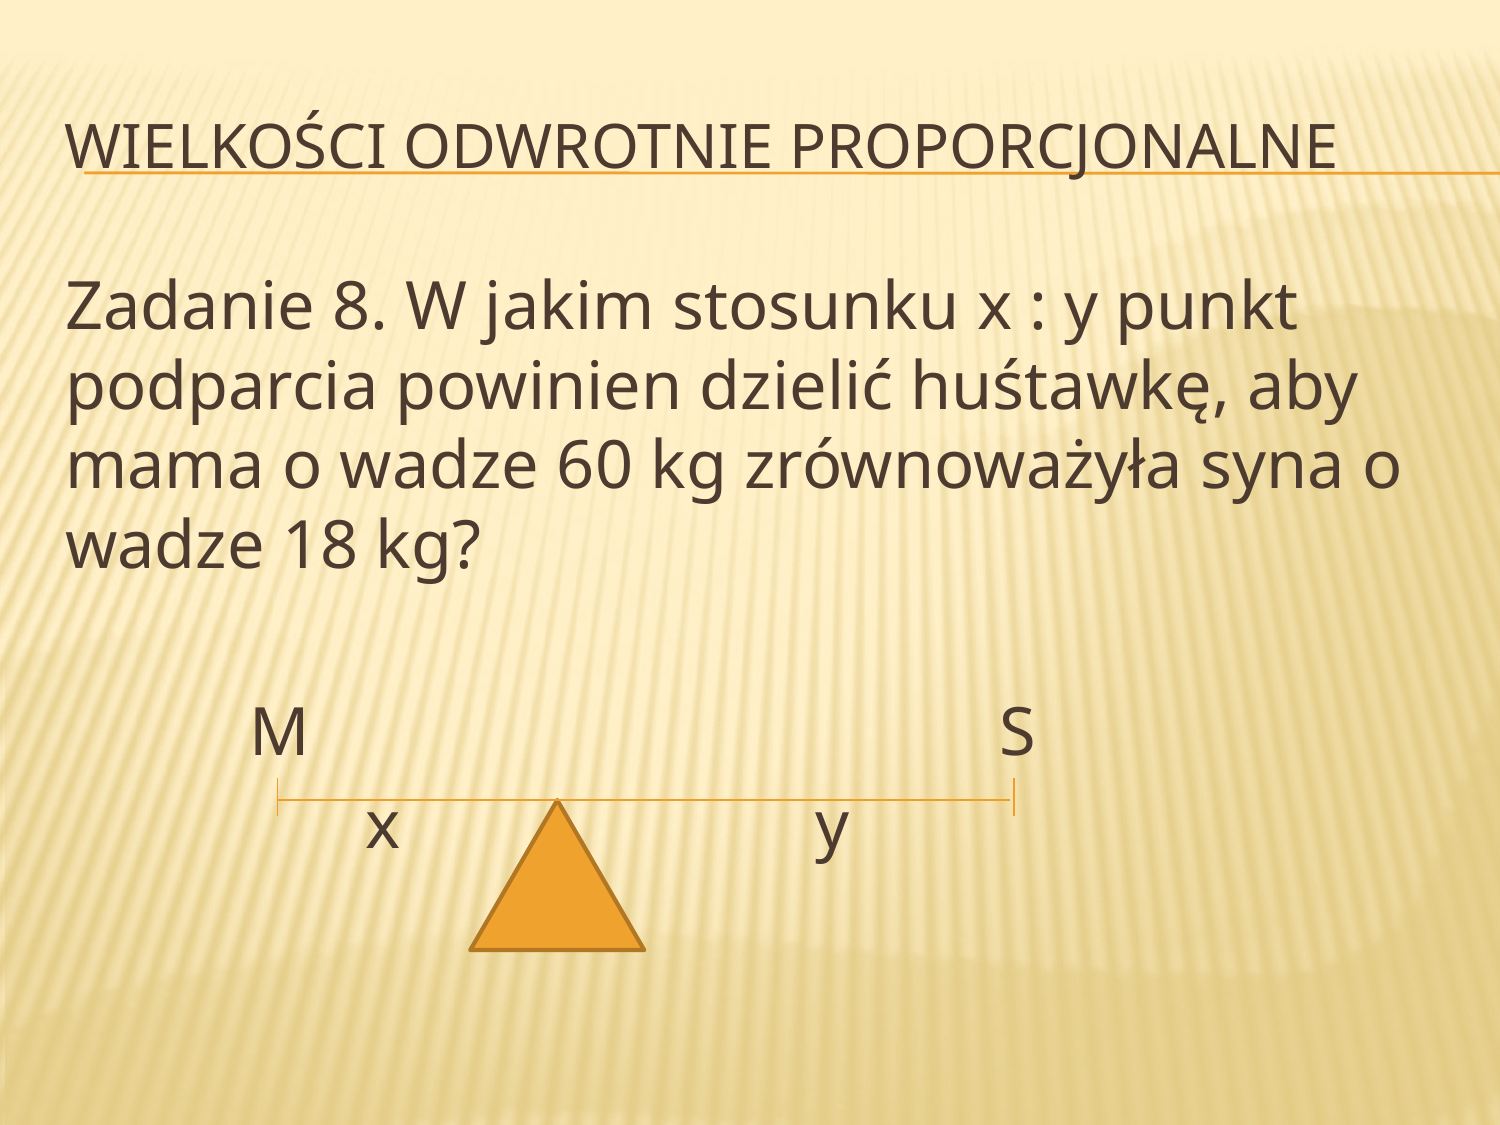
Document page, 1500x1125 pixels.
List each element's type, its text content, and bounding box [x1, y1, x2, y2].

text_box [468, 809, 647, 953]
list Zadanie 8. W jakim stosunku x : y punkt podparcia powinien dzielić huśtawkę, aby mama o wadze 60 kg zrównoważyła syna o wadze 18 kg? M S x y [50, 254, 1475, 998]
title Wielkości odwrotnie proporcjonalne [50, 75, 1475, 213]
